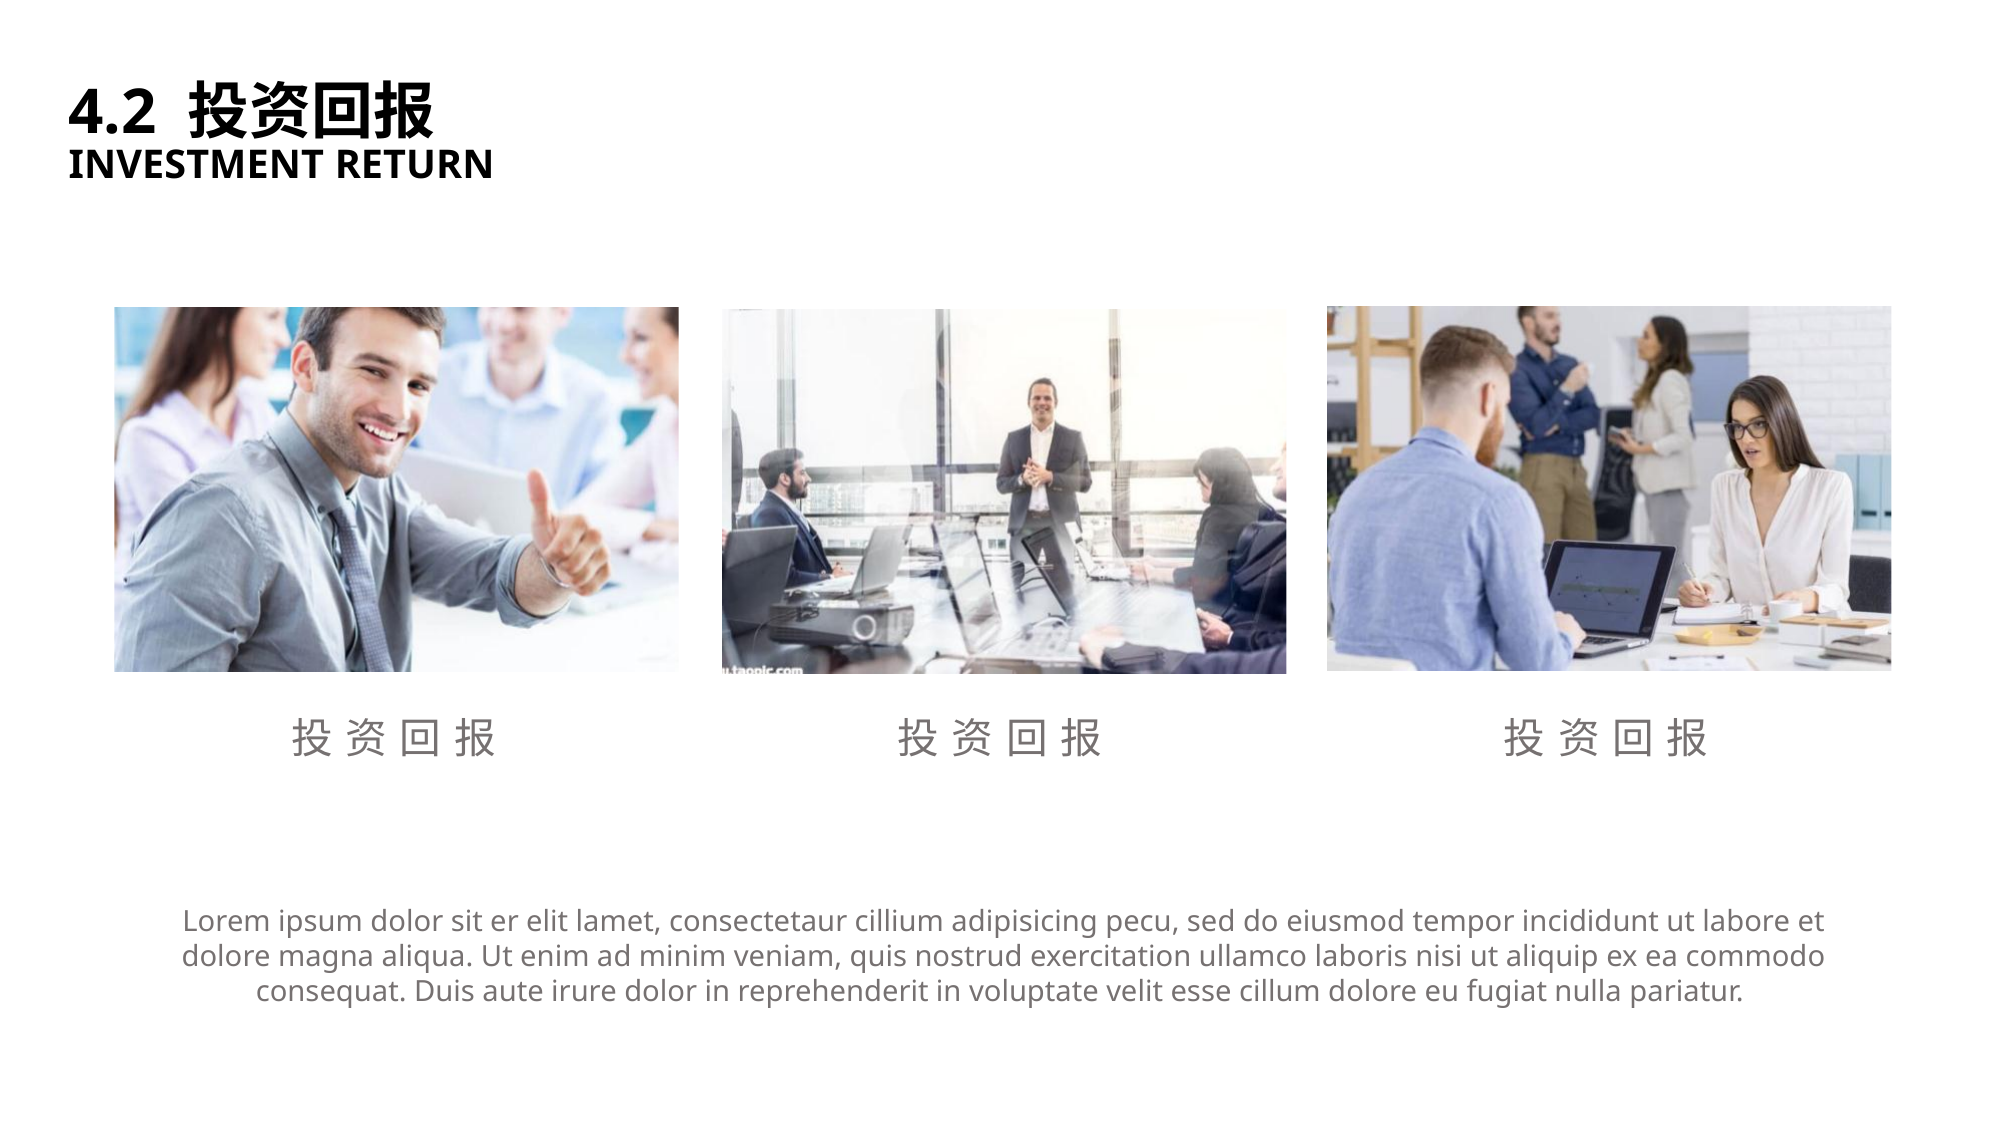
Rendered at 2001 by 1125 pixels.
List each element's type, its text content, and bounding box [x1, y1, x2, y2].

text_box 投资回报 [815, 704, 1185, 770]
text_box 投资回报 [1421, 704, 1791, 770]
text_box Lorem ipsum dolor sit er elit lamet, consectetaur cillium adipisicing pecu, sed do eiusmod tempor incididunt ut labore et dolore magna aliqua. Ut enim ad minim veniam, quis nostrud exercitation ullamco laboris nisi ut aliquip ex ea commodo consequat. Duis aute irure dolor in reprehenderit in voluptate velit esse cillum dolore eu fugiat nulla pariatur. [145, 894, 1863, 1015]
text_box 4.2 投资回报 INVESTMENT RETURN [68, 66, 495, 194]
picture [1327, 306, 1892, 671]
picture [721, 309, 1287, 674]
picture [114, 307, 679, 672]
text_box 投资回报 [209, 704, 579, 770]
